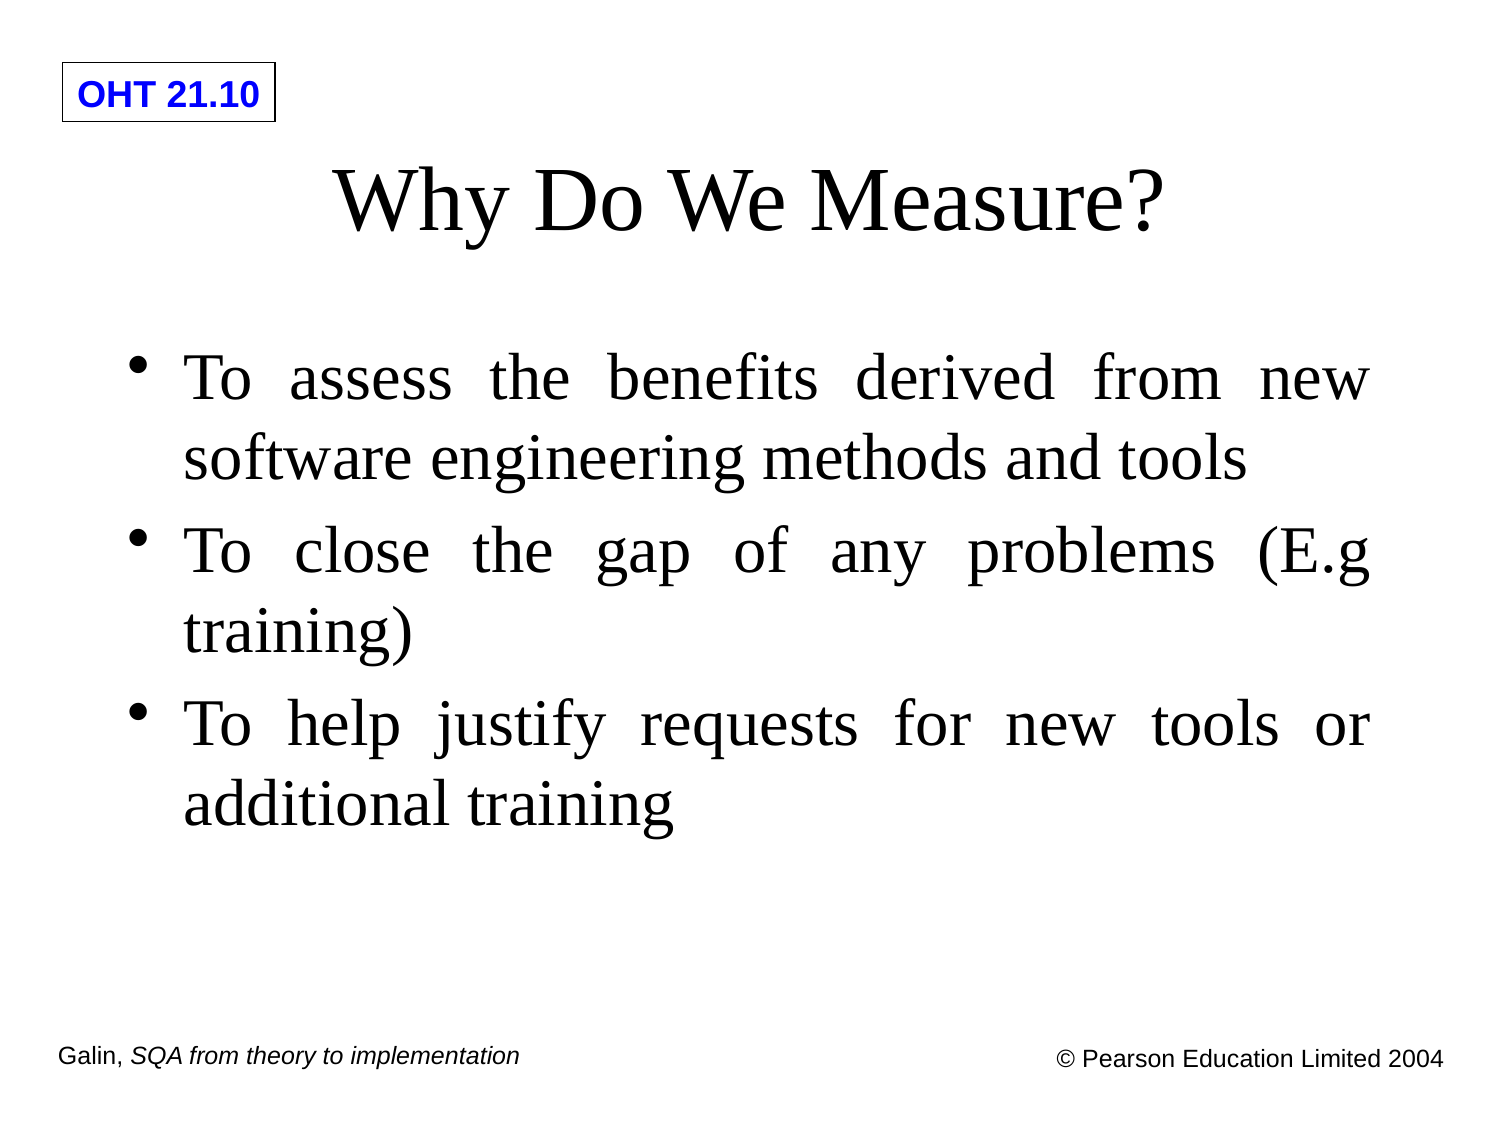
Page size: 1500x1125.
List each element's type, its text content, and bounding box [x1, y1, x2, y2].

title Why Do We Measure? [112, 99, 1388, 288]
list To assess the benefits derived from new software engineering methods and tools To close the gap of any problems (E.g training) To help justify requests for new tools or additional training [112, 324, 1388, 1001]
